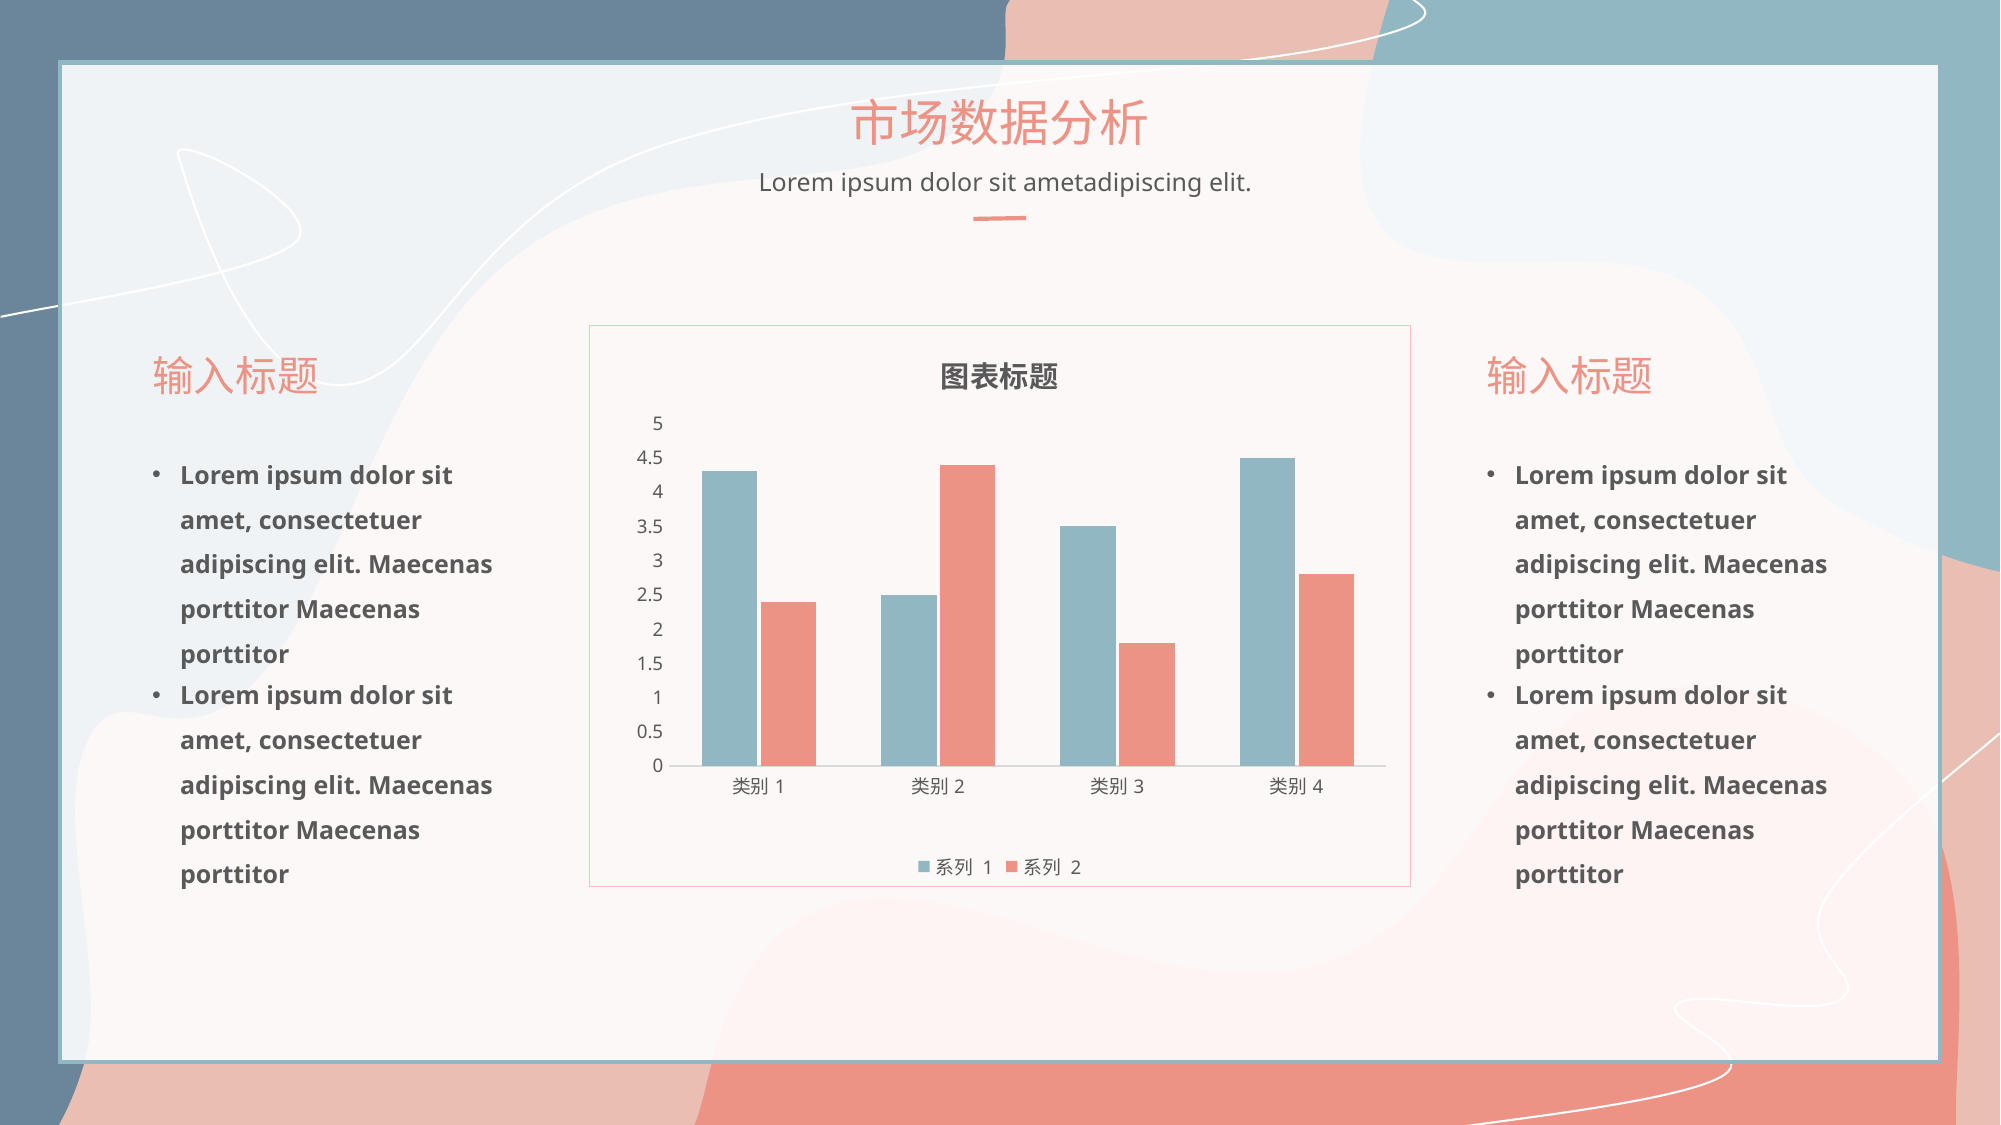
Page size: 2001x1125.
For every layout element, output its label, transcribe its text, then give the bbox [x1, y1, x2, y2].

text_box 输入标题 [137, 342, 370, 408]
text_box Lorem ipsum dolor sit amet, consectetuer adipiscing elit. Maecenas porttitor Maecenas porttitor [137, 436, 540, 657]
text_box Lorem ipsum dolor sit ametadipiscing elit. [700, 144, 1317, 205]
chart [588, 324, 1412, 888]
text_box Lorem ipsum dolor sit amet, consectetuer adipiscing elit. Maecenas porttitor Maecenas porttitor [1471, 436, 1875, 657]
text_box Lorem ipsum dolor sit amet, consectetuer adipiscing elit. Maecenas porttitor Maecenas porttitor [137, 657, 540, 897]
text_box 市场数据分析 [834, 83, 1166, 144]
text_box 输入标题 [1471, 342, 1704, 408]
text_box Lorem ipsum dolor sit amet, consectetuer adipiscing elit. Maecenas porttitor Maecenas porttitor [1471, 657, 1875, 897]
